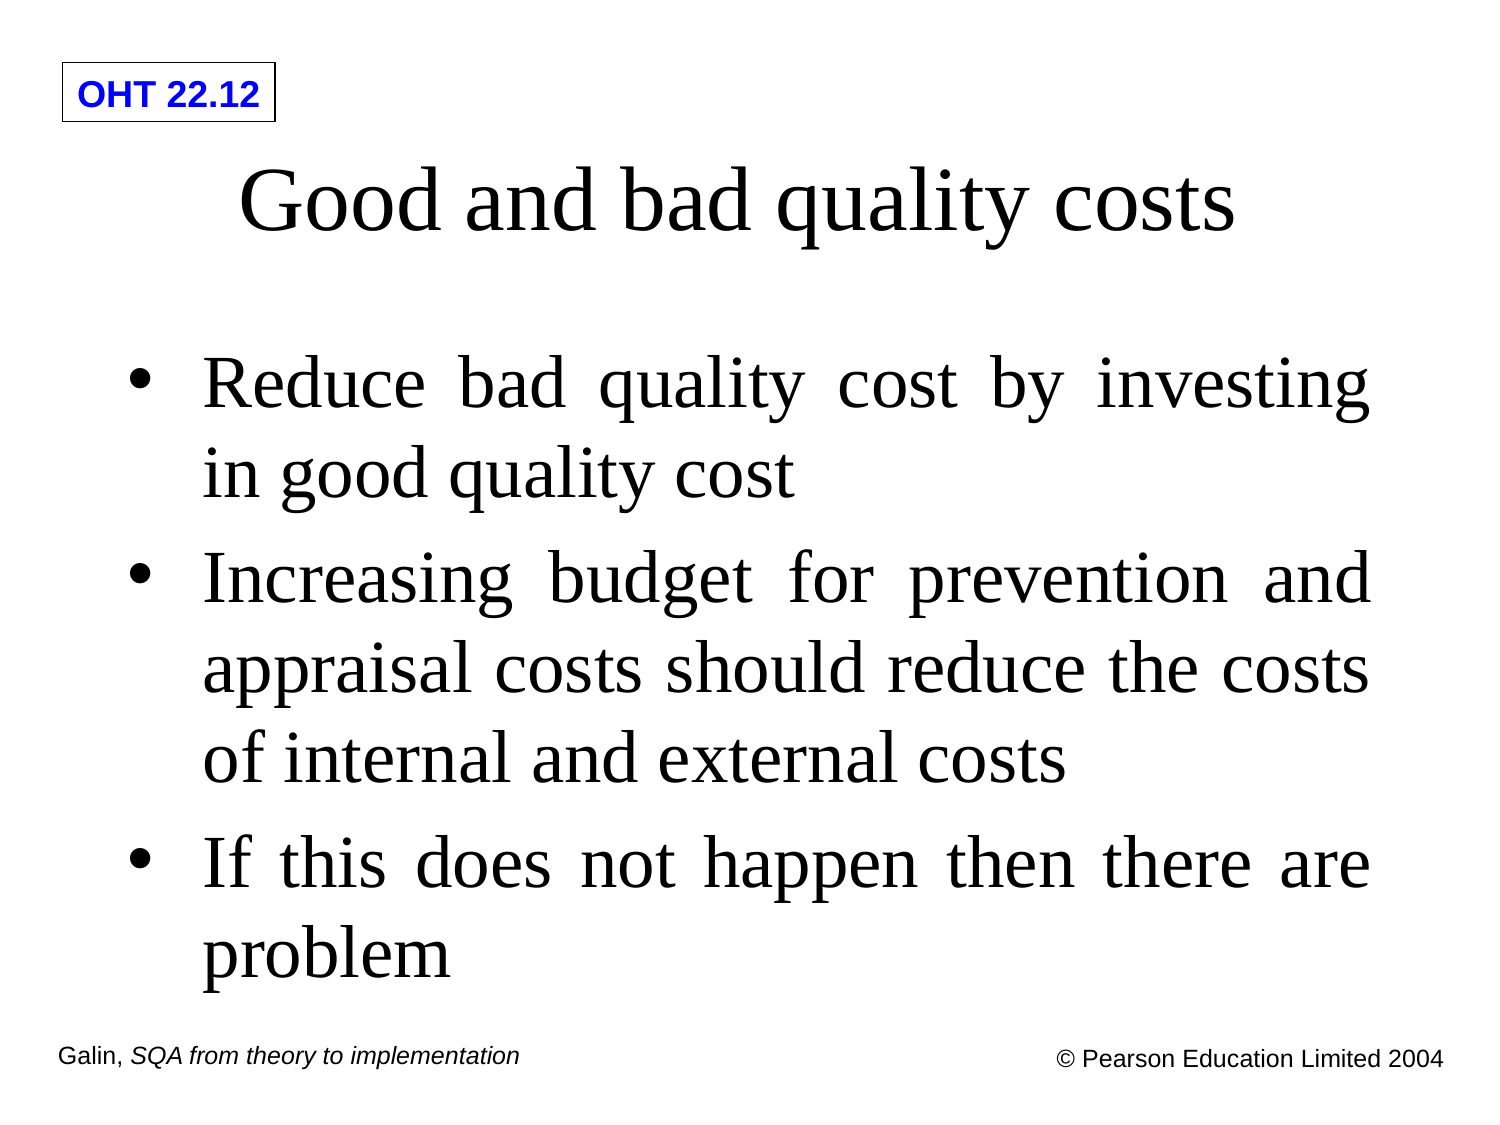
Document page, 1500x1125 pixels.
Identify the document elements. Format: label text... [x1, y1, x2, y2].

list Reduce bad quality cost by investing in good quality cost Increasing budget for prevention and appraisal costs should reduce the costs of internal and external costs If this does not happen then there are problem [112, 324, 1388, 1001]
title Good and bad quality costs [112, 99, 1388, 288]
